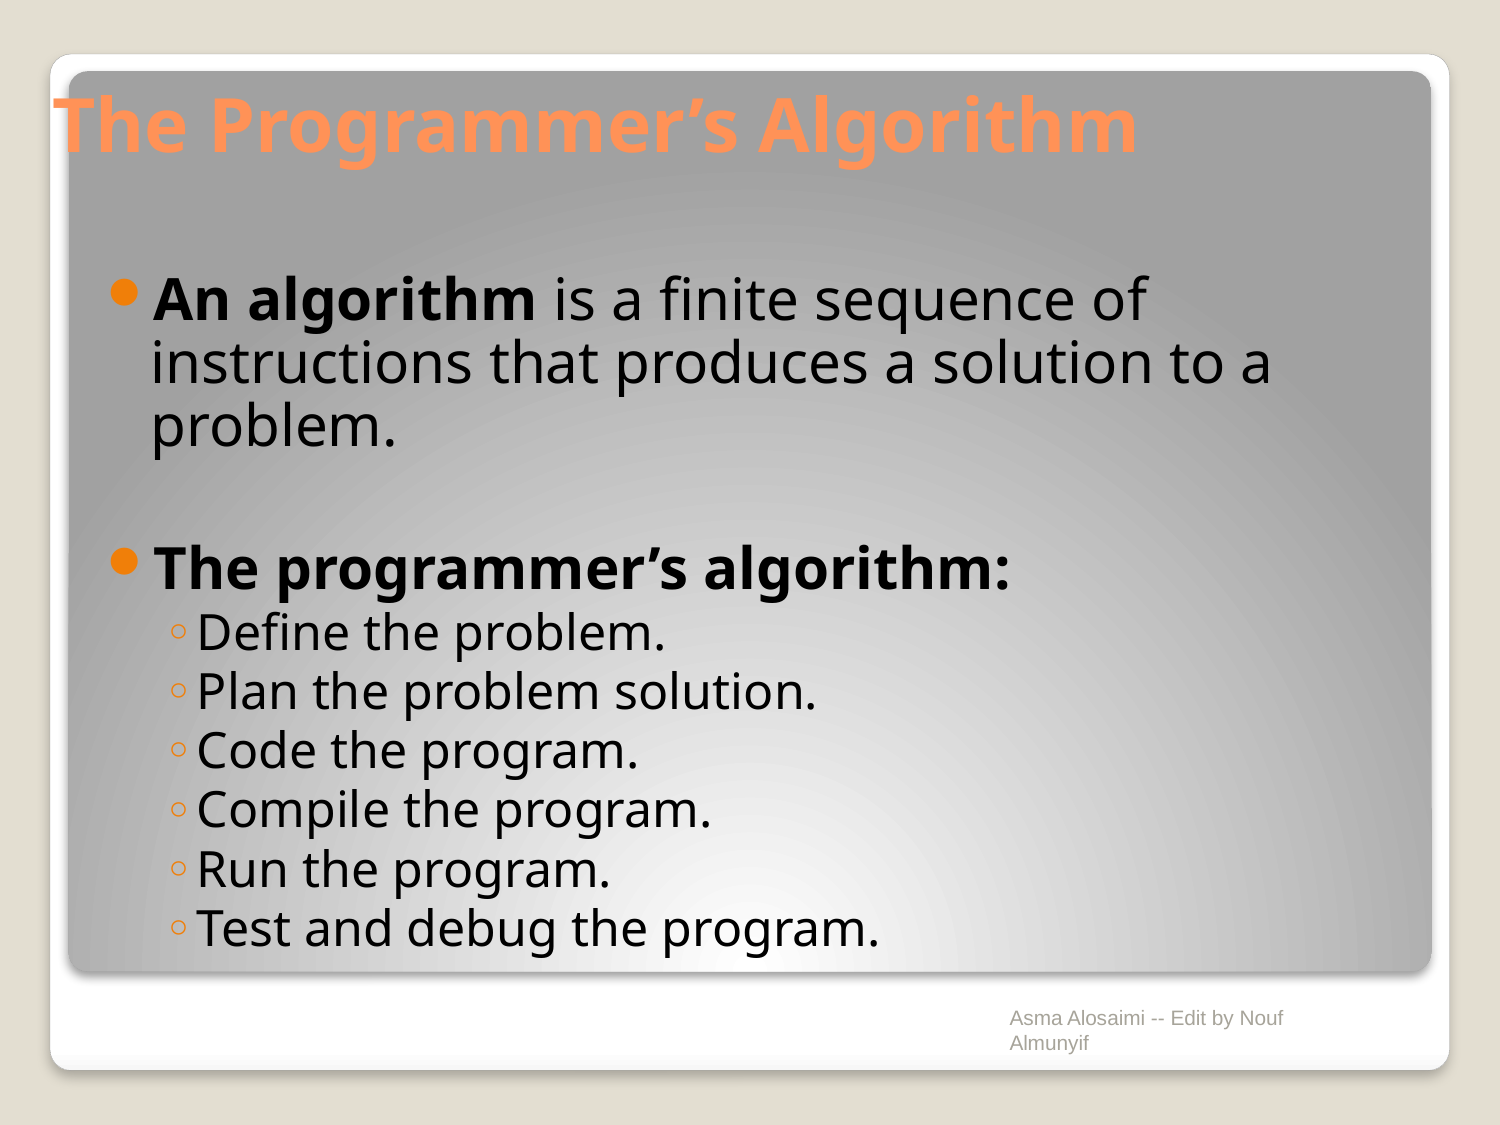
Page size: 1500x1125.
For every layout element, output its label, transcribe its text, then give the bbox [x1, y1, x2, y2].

footer Asma Alosaimi -- Edit by Nouf Almunyif [994, 1002, 1370, 1063]
title The Programmer’s Algorithm [37, 37, 1425, 175]
list An algorithm is a finite sequence of instructions that produces a solution to a problem. The programmer’s algorithm: Define the problem. Plan the problem solution. Code the program. Compile the program. Run the program. Test and debug the program. [76, 255, 1447, 965]
